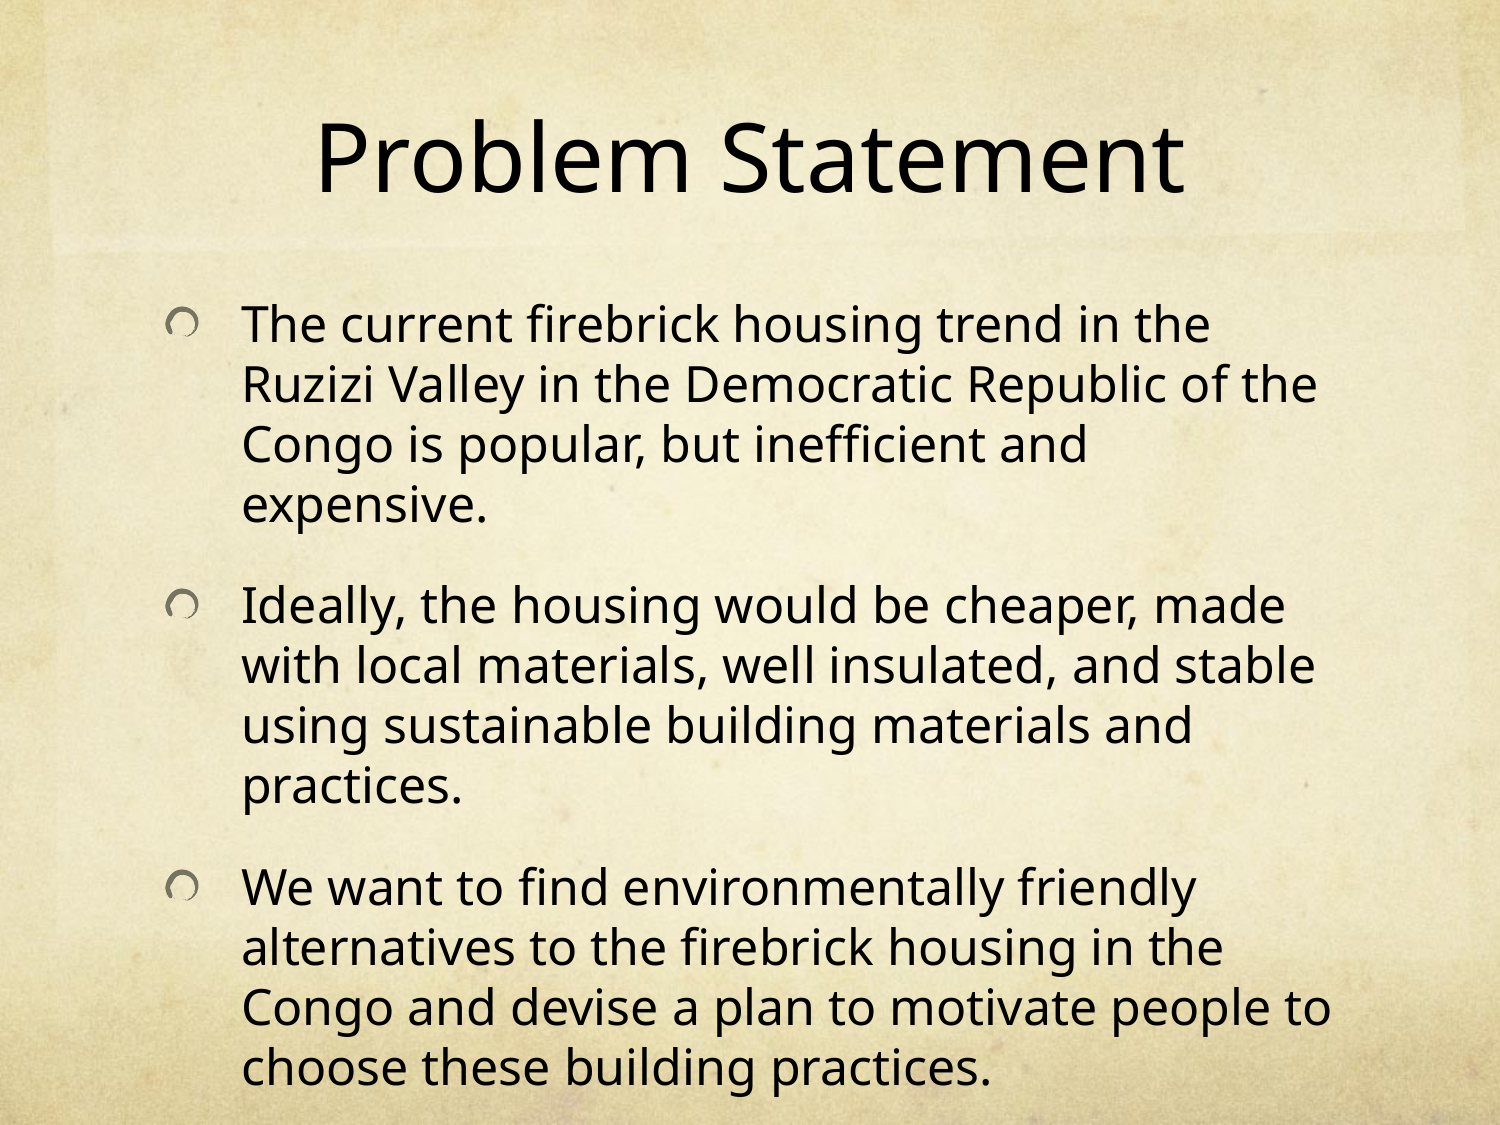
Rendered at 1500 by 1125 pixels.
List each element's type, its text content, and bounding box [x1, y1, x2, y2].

picture [0, 0, 1500, 1125]
title Problem Statement [150, 82, 1350, 225]
list The current firebrick housing trend in the Ruzizi Valley in the Democratic Republic of the Congo is popular, but inefficient and expensive. Ideally, the housing would be cheaper, made with local materials, well insulated, and stable using sustainable building materials and practices. We want to find environmentally friendly alternatives to the firebrick housing in the Congo and devise a plan to motivate people to choose these building practices. [150, 284, 1350, 950]
